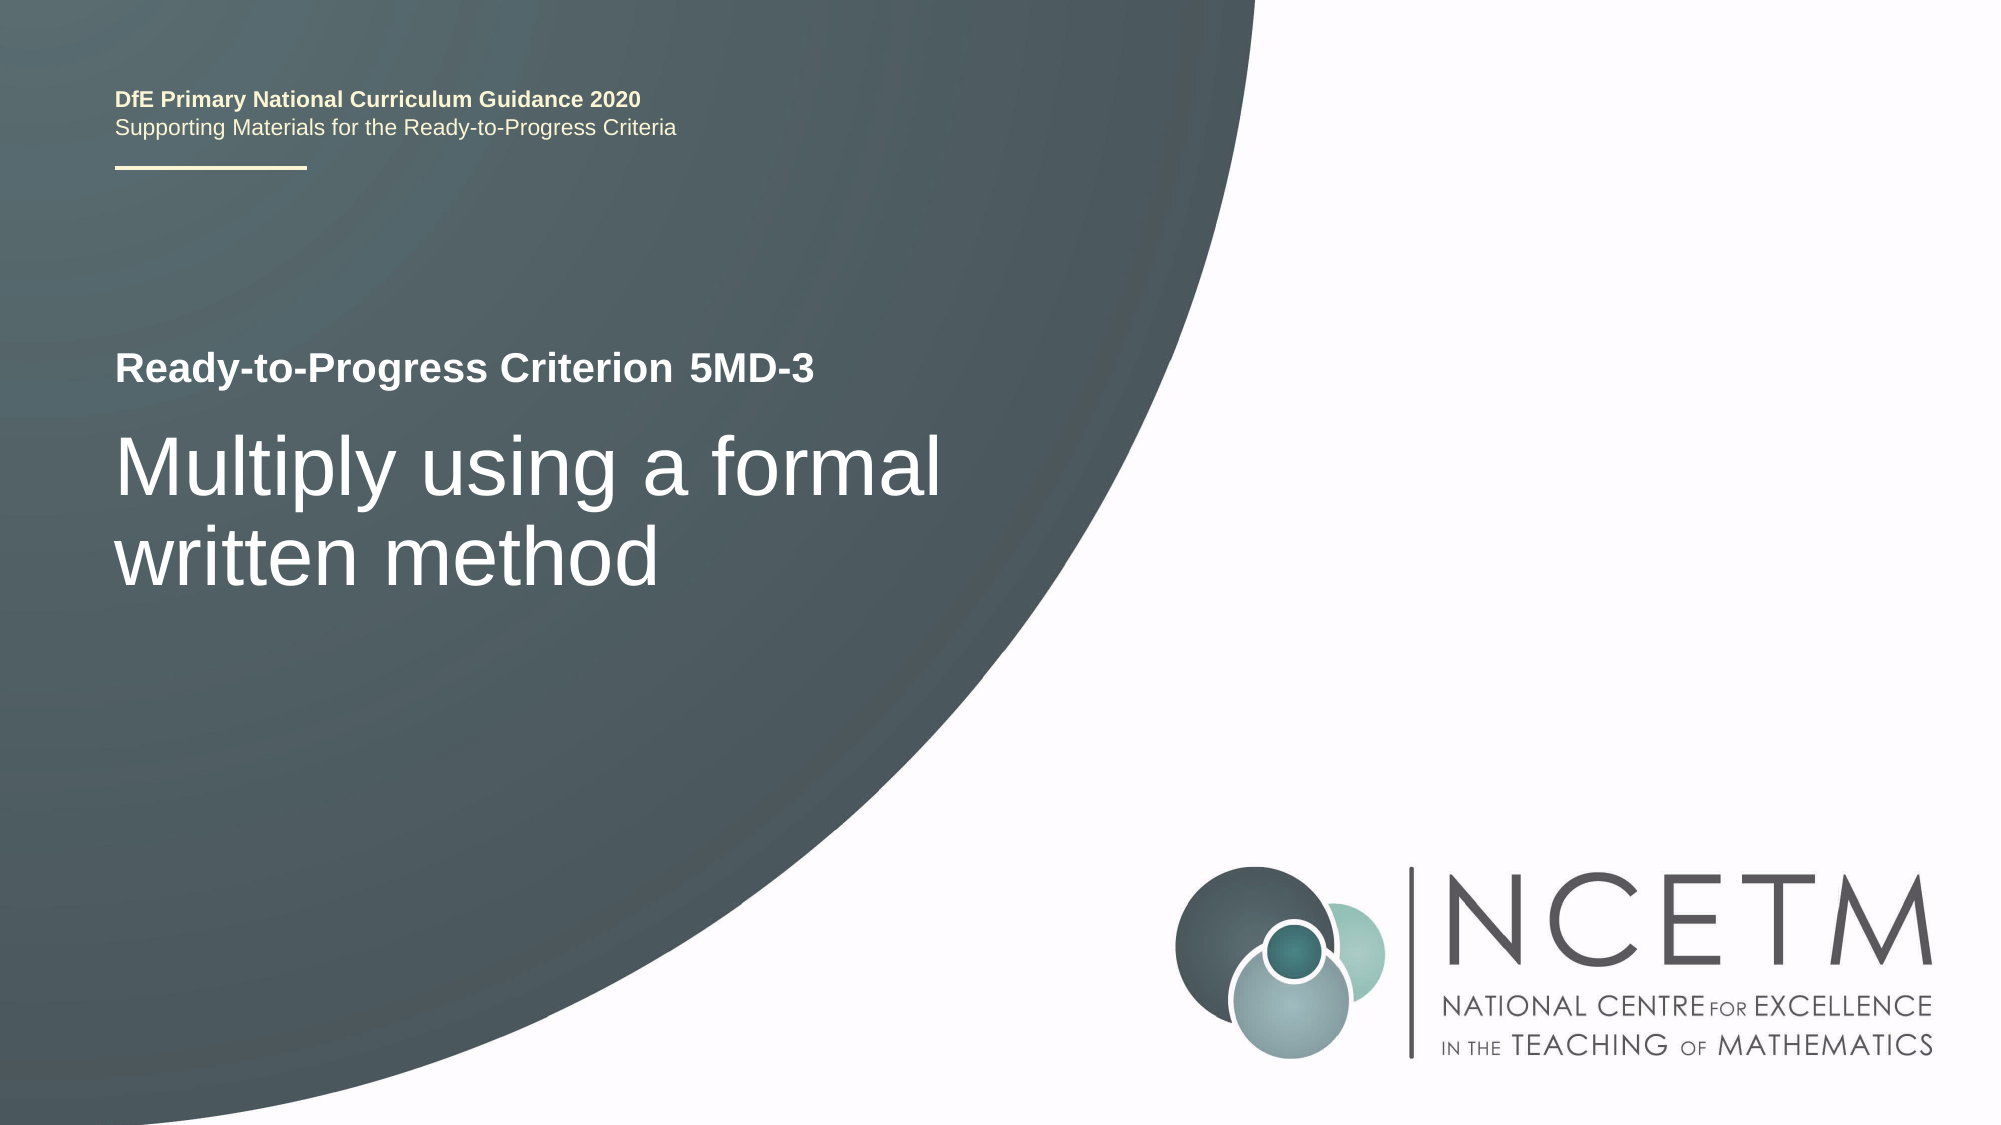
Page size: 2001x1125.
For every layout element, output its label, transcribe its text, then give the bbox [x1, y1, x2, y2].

subtitle Multiply using a formal written method [99, 416, 1000, 912]
list 5MD-3 [674, 338, 1043, 414]
picture [0, 0, 2001, 1125]
